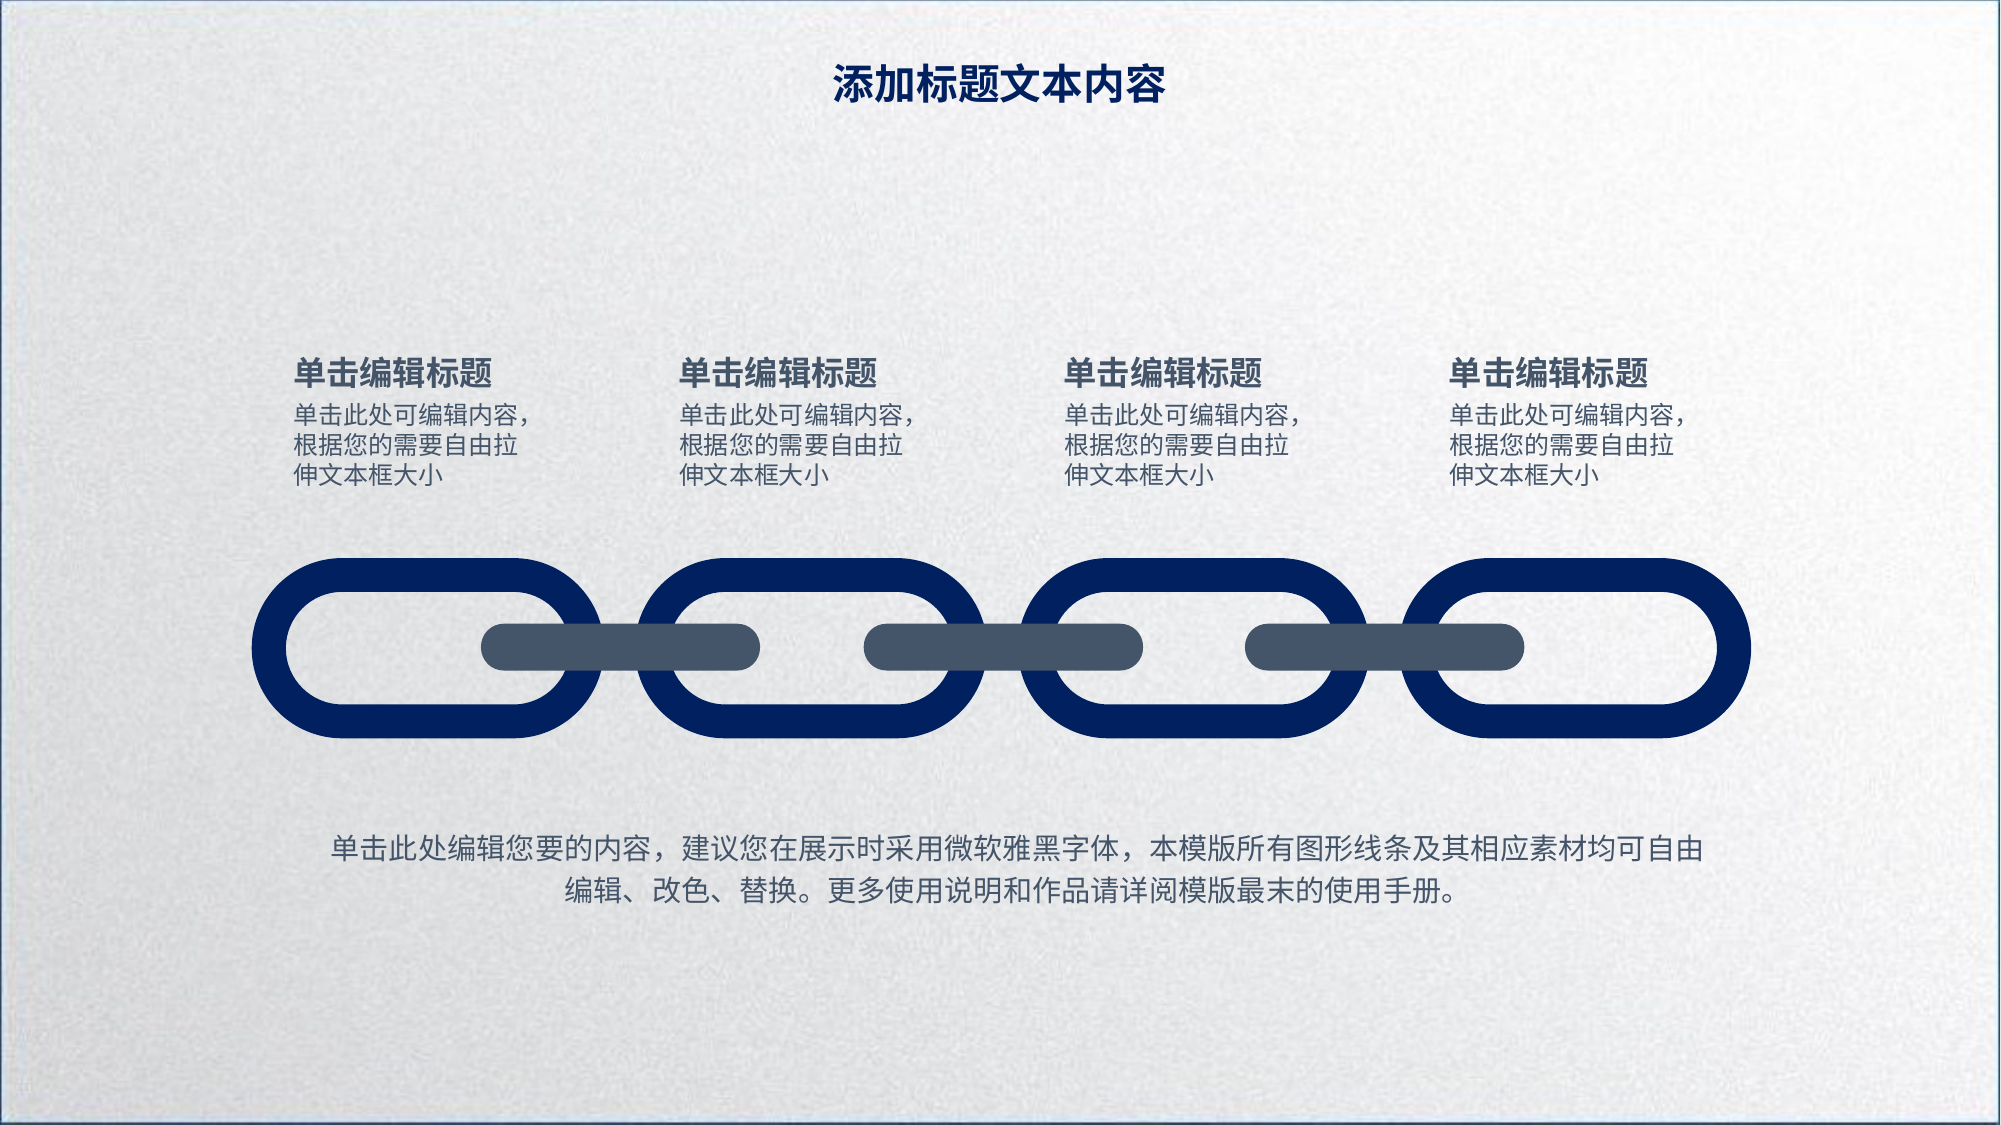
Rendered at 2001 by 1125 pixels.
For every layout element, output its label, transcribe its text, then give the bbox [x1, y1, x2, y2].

text_box [1020, 671, 1367, 739]
text_box 单击此处可编辑内容，根据您的需要自由拉伸文本框大小 [679, 399, 922, 490]
text_box 单击编辑标题 [1448, 352, 1833, 393]
text_box [1021, 558, 1367, 623]
text_box [480, 623, 761, 671]
text_box 单击此处可编辑内容，根据您的需要自由拉伸文本框大小 [1064, 399, 1307, 490]
text_box 单击编辑标题 [293, 352, 677, 393]
picture [0, 0, 2001, 1125]
text_box [637, 671, 985, 739]
text_box [1244, 623, 1525, 671]
text_box [1401, 558, 1752, 739]
text_box [251, 558, 602, 739]
text_box 单击此处可编辑内容，根据您的需要自由拉伸文本框大小 [293, 399, 536, 490]
text_box [863, 623, 1144, 671]
text_box [638, 558, 984, 623]
text_box 添加标题文本内容 [710, 52, 1289, 114]
text_box 单击编辑标题 [1063, 352, 1448, 393]
text_box 单击此处编辑您要的内容，建议您在展示时采用微软雅黑字体，本模版所有图形线条及其相应素材均可自由编辑、改色、替换。更多使用说明和作品请详阅模版最末的使用手册。 [323, 823, 1712, 907]
text_box 单击编辑标题 [678, 352, 1063, 393]
text_box 单击此处可编辑内容，根据您的需要自由拉伸文本框大小 [1449, 399, 1692, 490]
